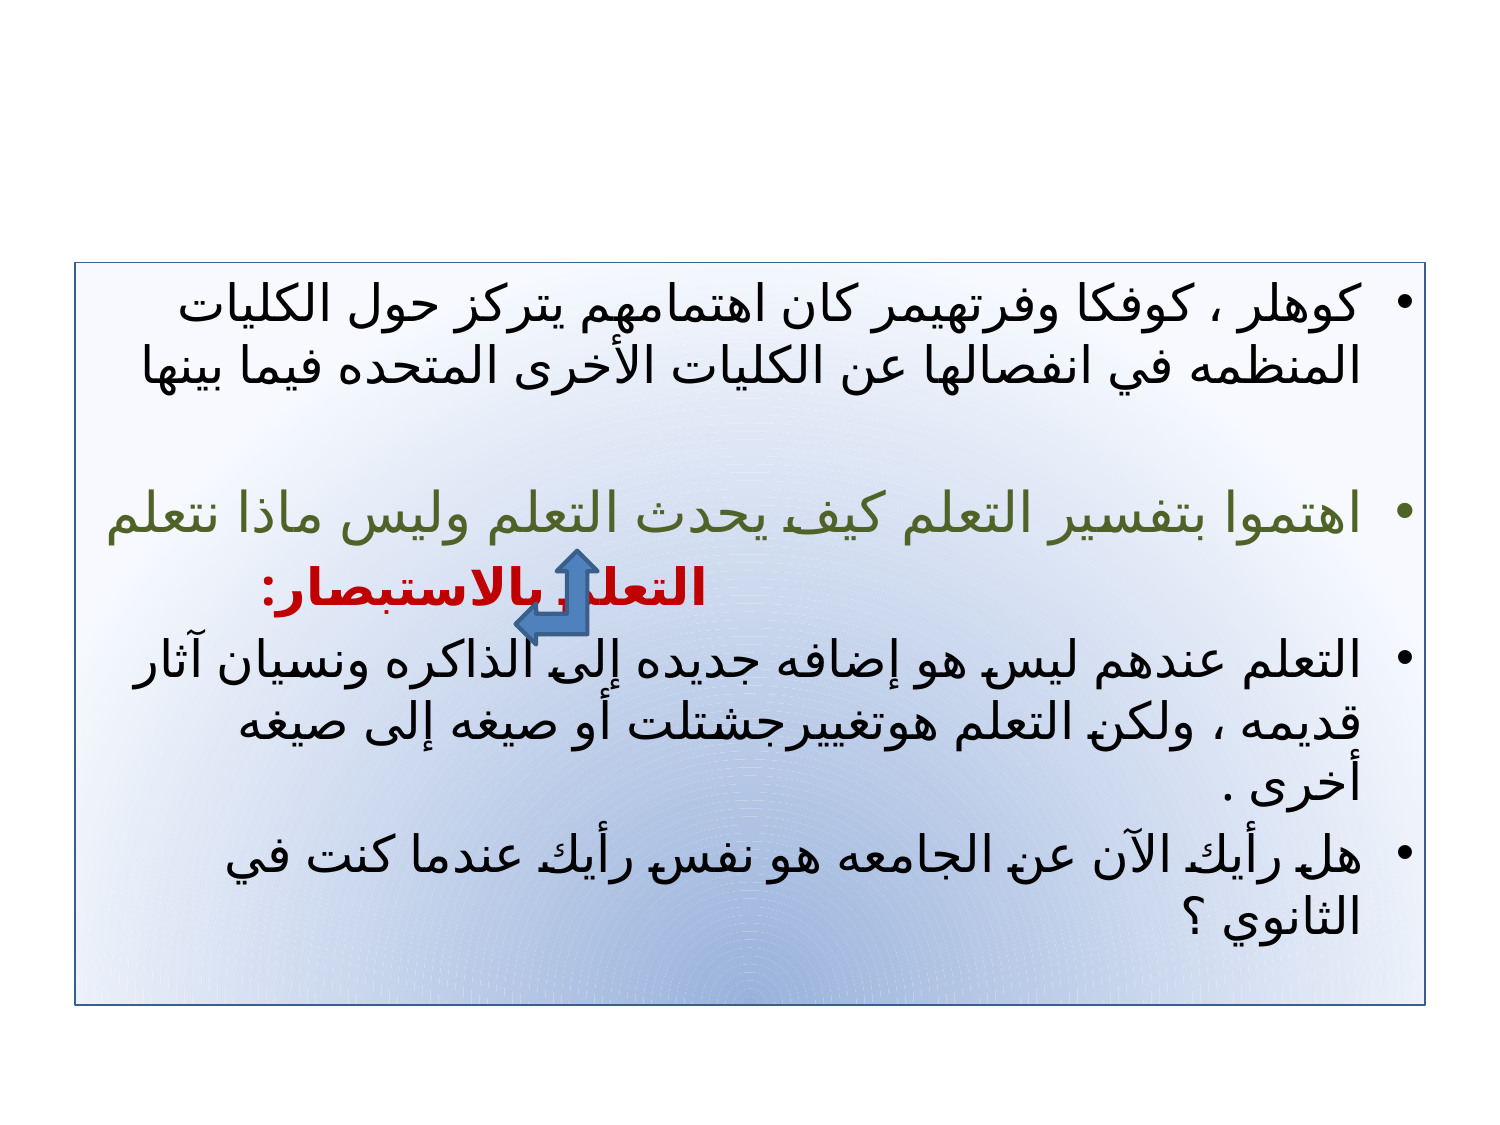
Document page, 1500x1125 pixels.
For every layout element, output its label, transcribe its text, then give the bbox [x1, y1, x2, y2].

text_box [513, 548, 600, 647]
list كوهلر ، كوفكا وفرتهيمر كان اهتمامهم يتركز حول الكليات المنظمه في انفصالها عن الكليات الأخرى المتحده فيما بينها اهتموا بتفسير التعلم كيف يحدث التعلم وليس ماذا نتعلم التعلم بالاستبصار: التعلم عندهم ليس هو إضافه جديده إلى الذاكره ونسيان آثار قديمه ، ولكن التعلم هوتغييرجشتلت أو صيغه إلى صيغه أخرى . هل رأيك الآن عن الجامعه هو نفس رأيك عندما كنت في الثانوي ؟ [74, 262, 1426, 1006]
